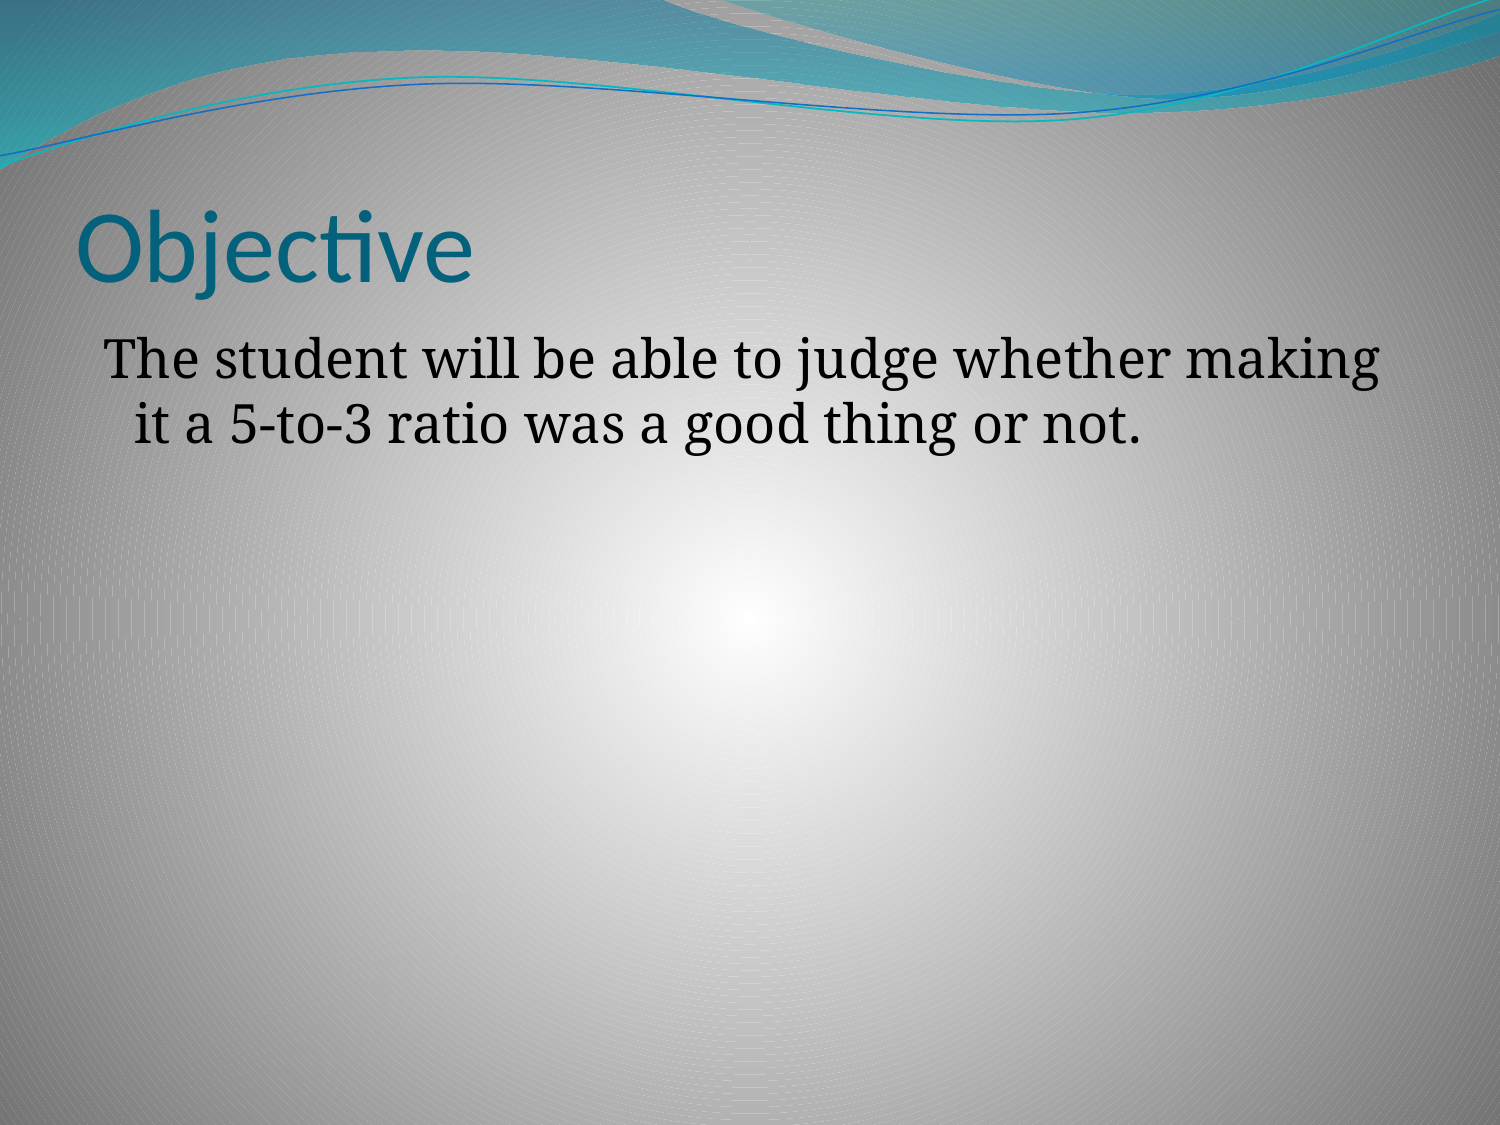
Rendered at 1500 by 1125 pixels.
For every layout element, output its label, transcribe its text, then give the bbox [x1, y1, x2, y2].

list The student will be able to judge whether making it a 5-to-3 ratio was a good thing or not. [75, 317, 1425, 1038]
title Objective [75, 115, 1425, 303]
